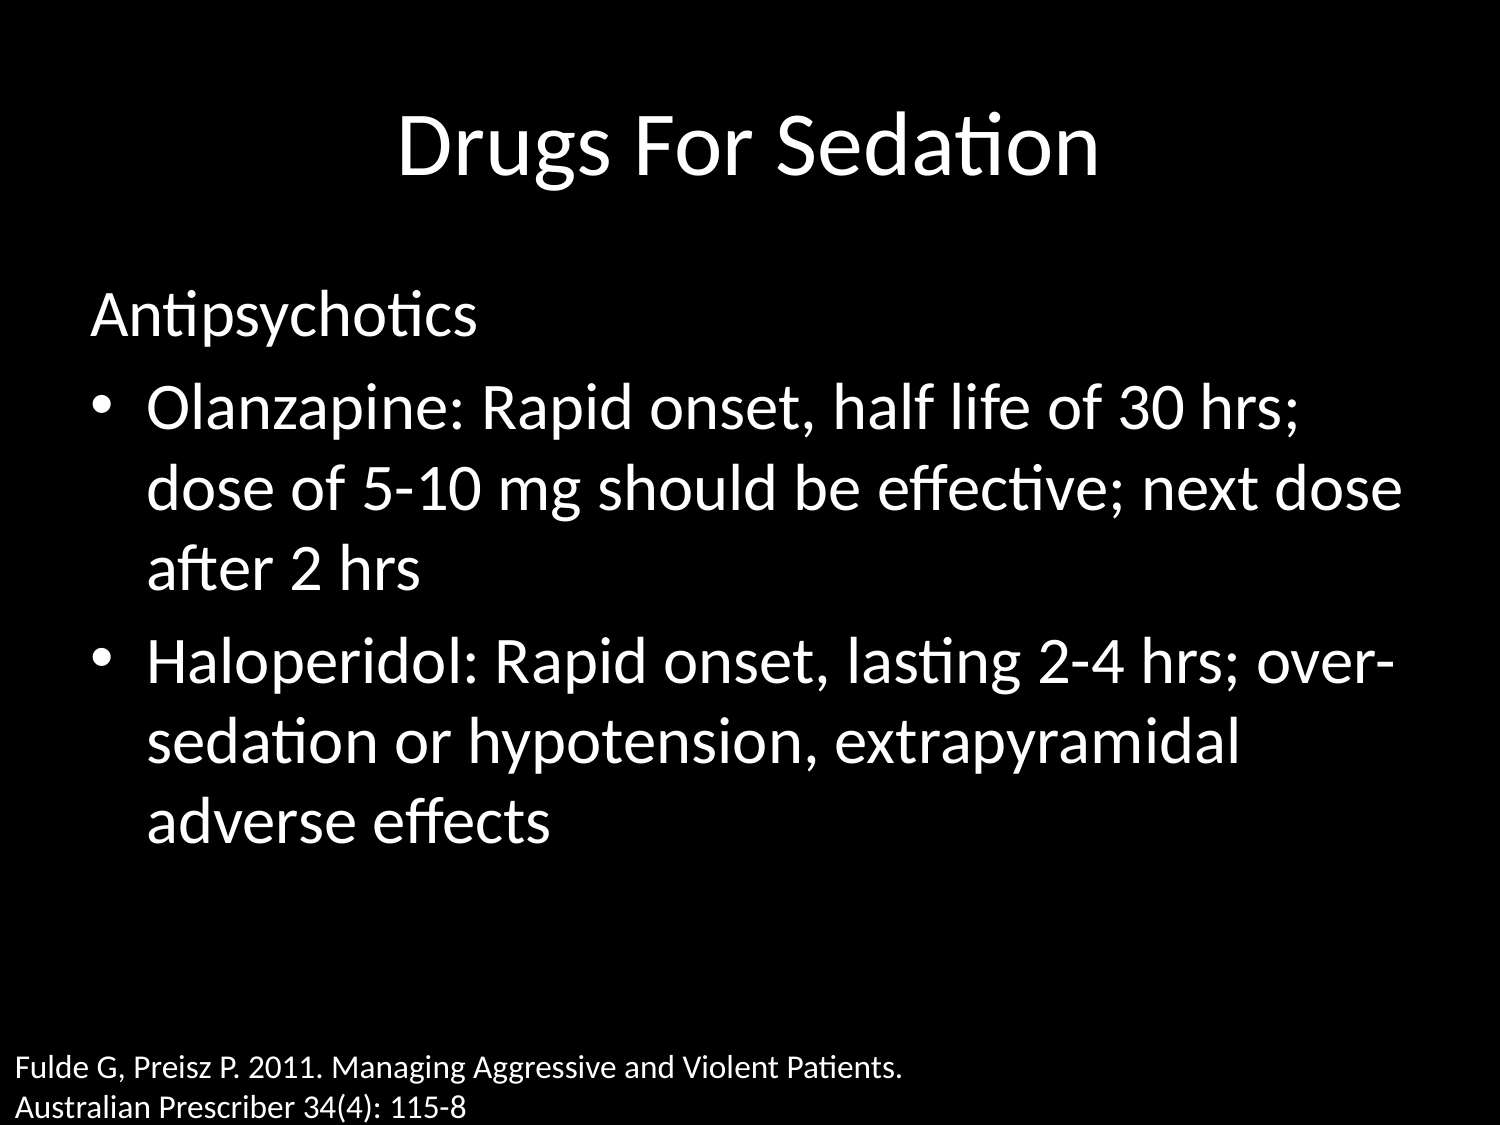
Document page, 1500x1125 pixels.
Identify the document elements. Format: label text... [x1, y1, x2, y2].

list Antipsychotics Olanzapine: Rapid onset, half life of 30 hrs; dose of 5-10 mg should be effective; next dose after 2 hrs Haloperidol: Rapid onset, lasting 2-4 hrs; over-sedation or hypotension, extrapyramidal adverse effects [75, 262, 1425, 1005]
text_box Fulde G, Preisz P. 2011. Managing Aggressive and Violent Patients. Australian Prescriber 34(4): 115-8 [0, 1037, 1038, 1125]
title Drugs For Sedation [75, 45, 1425, 233]
